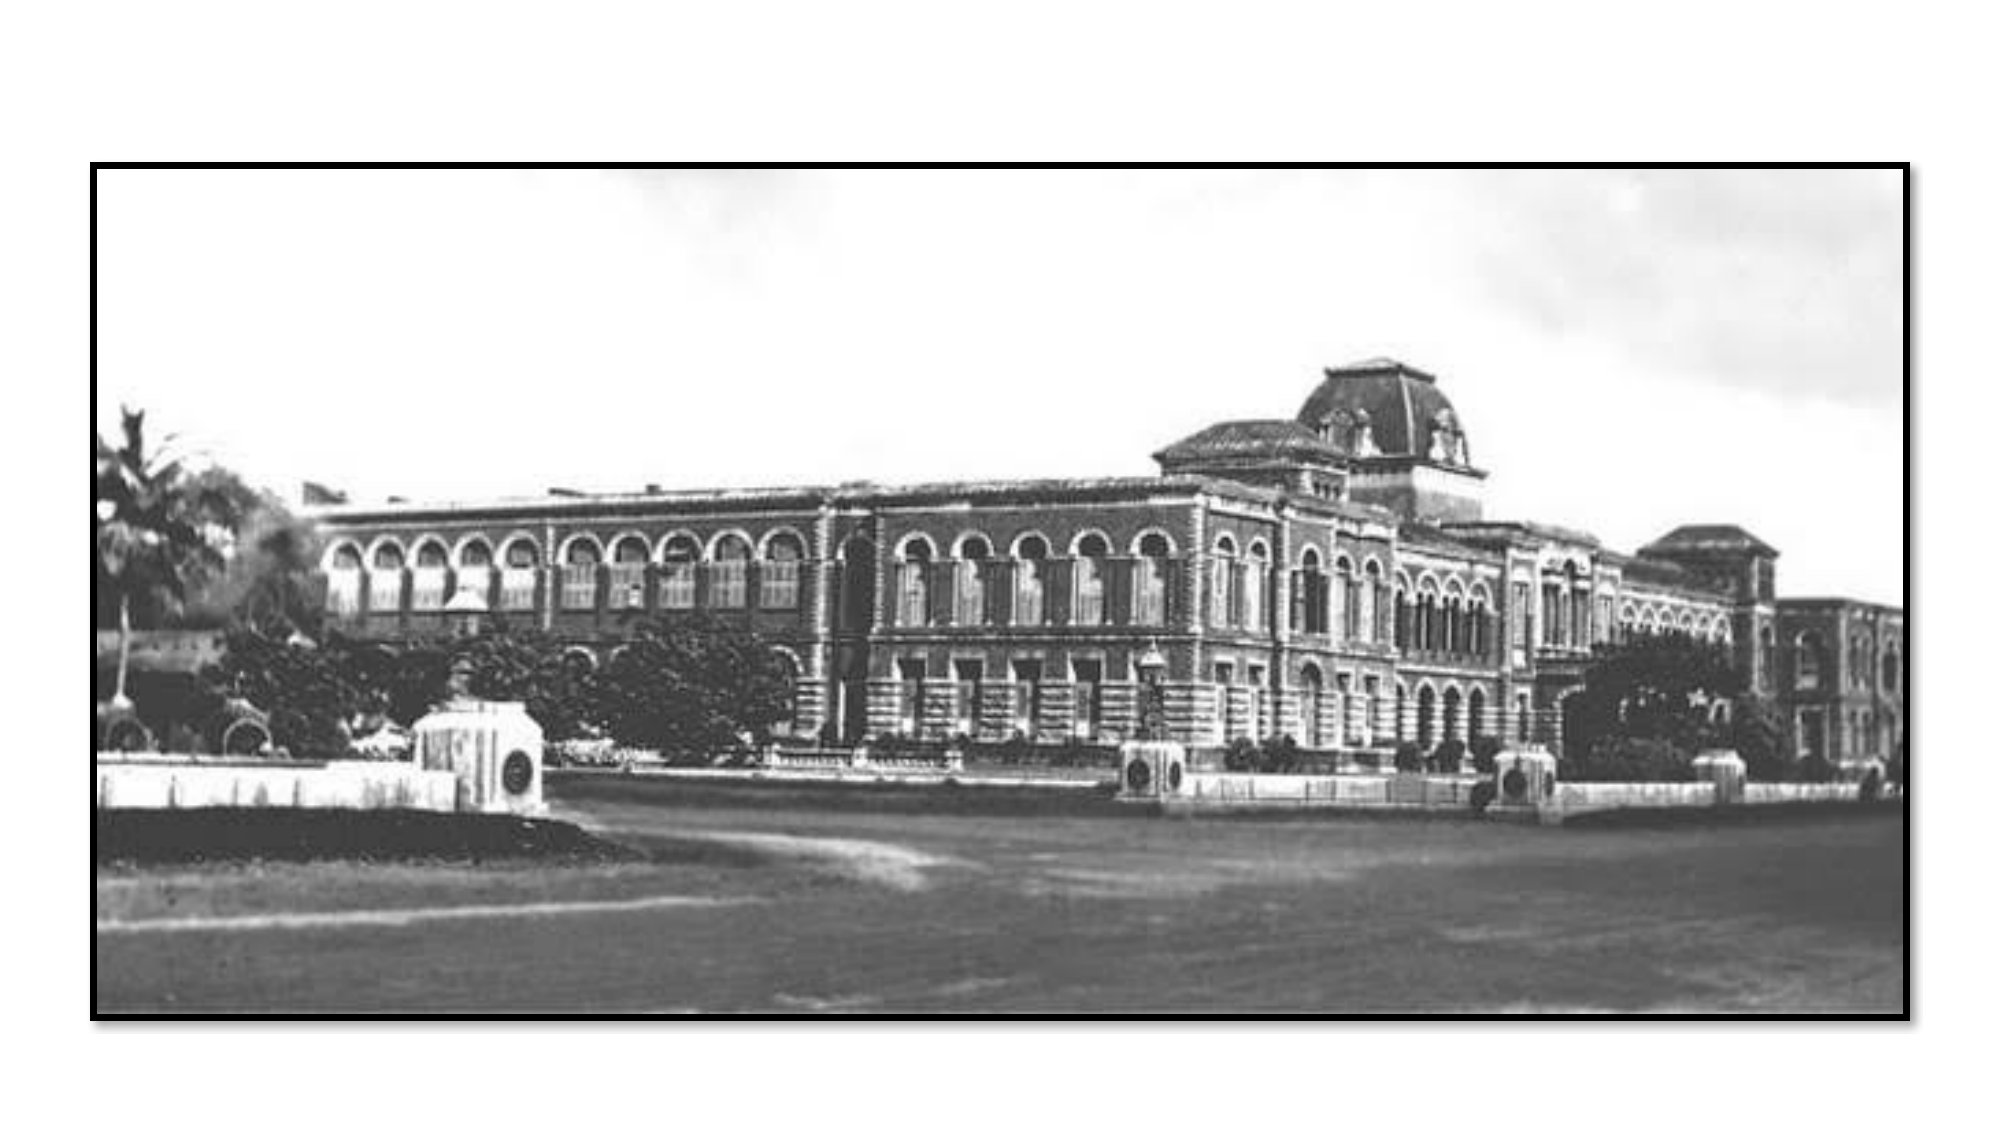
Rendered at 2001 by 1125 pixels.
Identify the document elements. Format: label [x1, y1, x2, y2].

list [96, 168, 1904, 1015]
